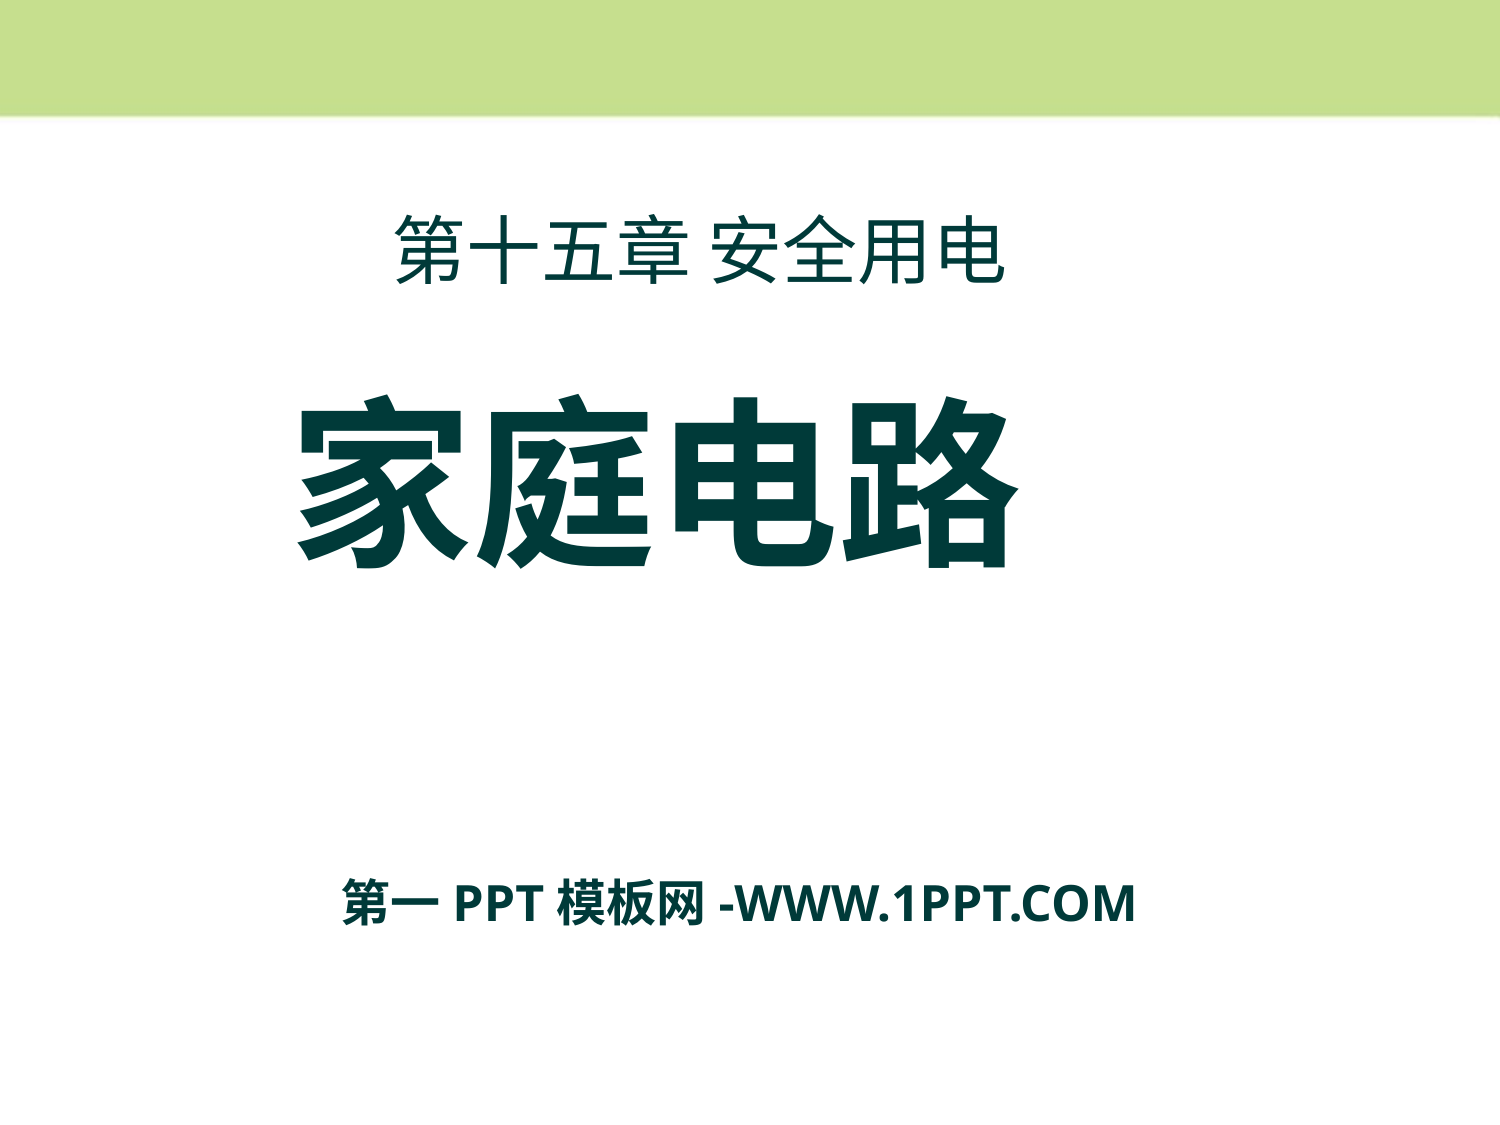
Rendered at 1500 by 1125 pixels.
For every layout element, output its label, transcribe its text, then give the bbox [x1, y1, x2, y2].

text_box 家庭电路 [232, 361, 1213, 597]
text_box 第十五章 安全用电 [324, 196, 1075, 301]
text_box 第一PPT模板网-WWW.1PPT.COM [269, 857, 1210, 939]
picture [0, 0, 1500, 1125]
